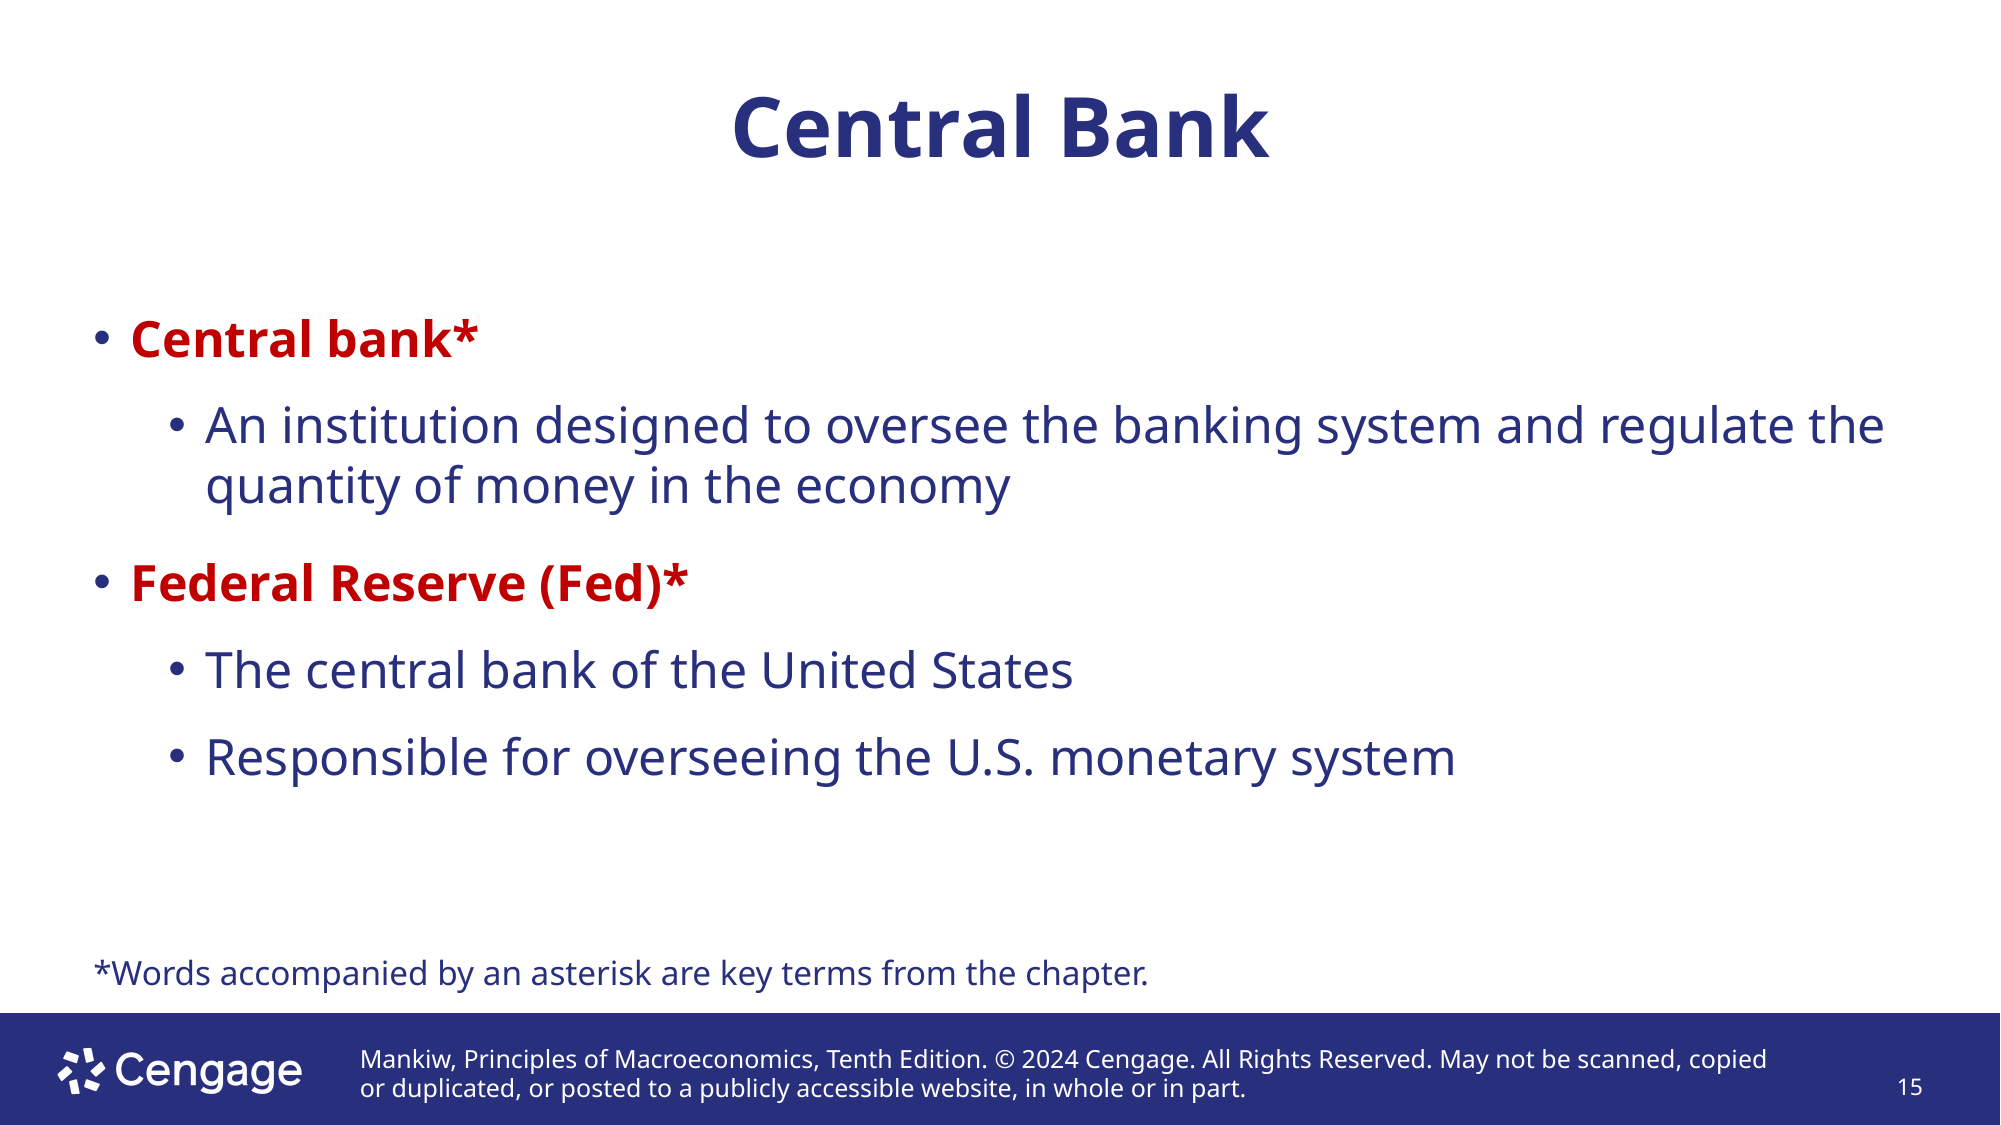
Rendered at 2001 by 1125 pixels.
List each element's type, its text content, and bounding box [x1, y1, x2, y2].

list Central bank* An institution designed to oversee the banking system and regulate the quantity of money in the economy Federal Reserve (Fed)* The central bank of the United States Responsible for overseeing the U.S. monetary system *Words accompanied by an asterisk are key terms from the chapter. [78, 299, 1923, 1014]
picture [30, 1020, 329, 1122]
title Central Bank [78, 77, 1923, 278]
